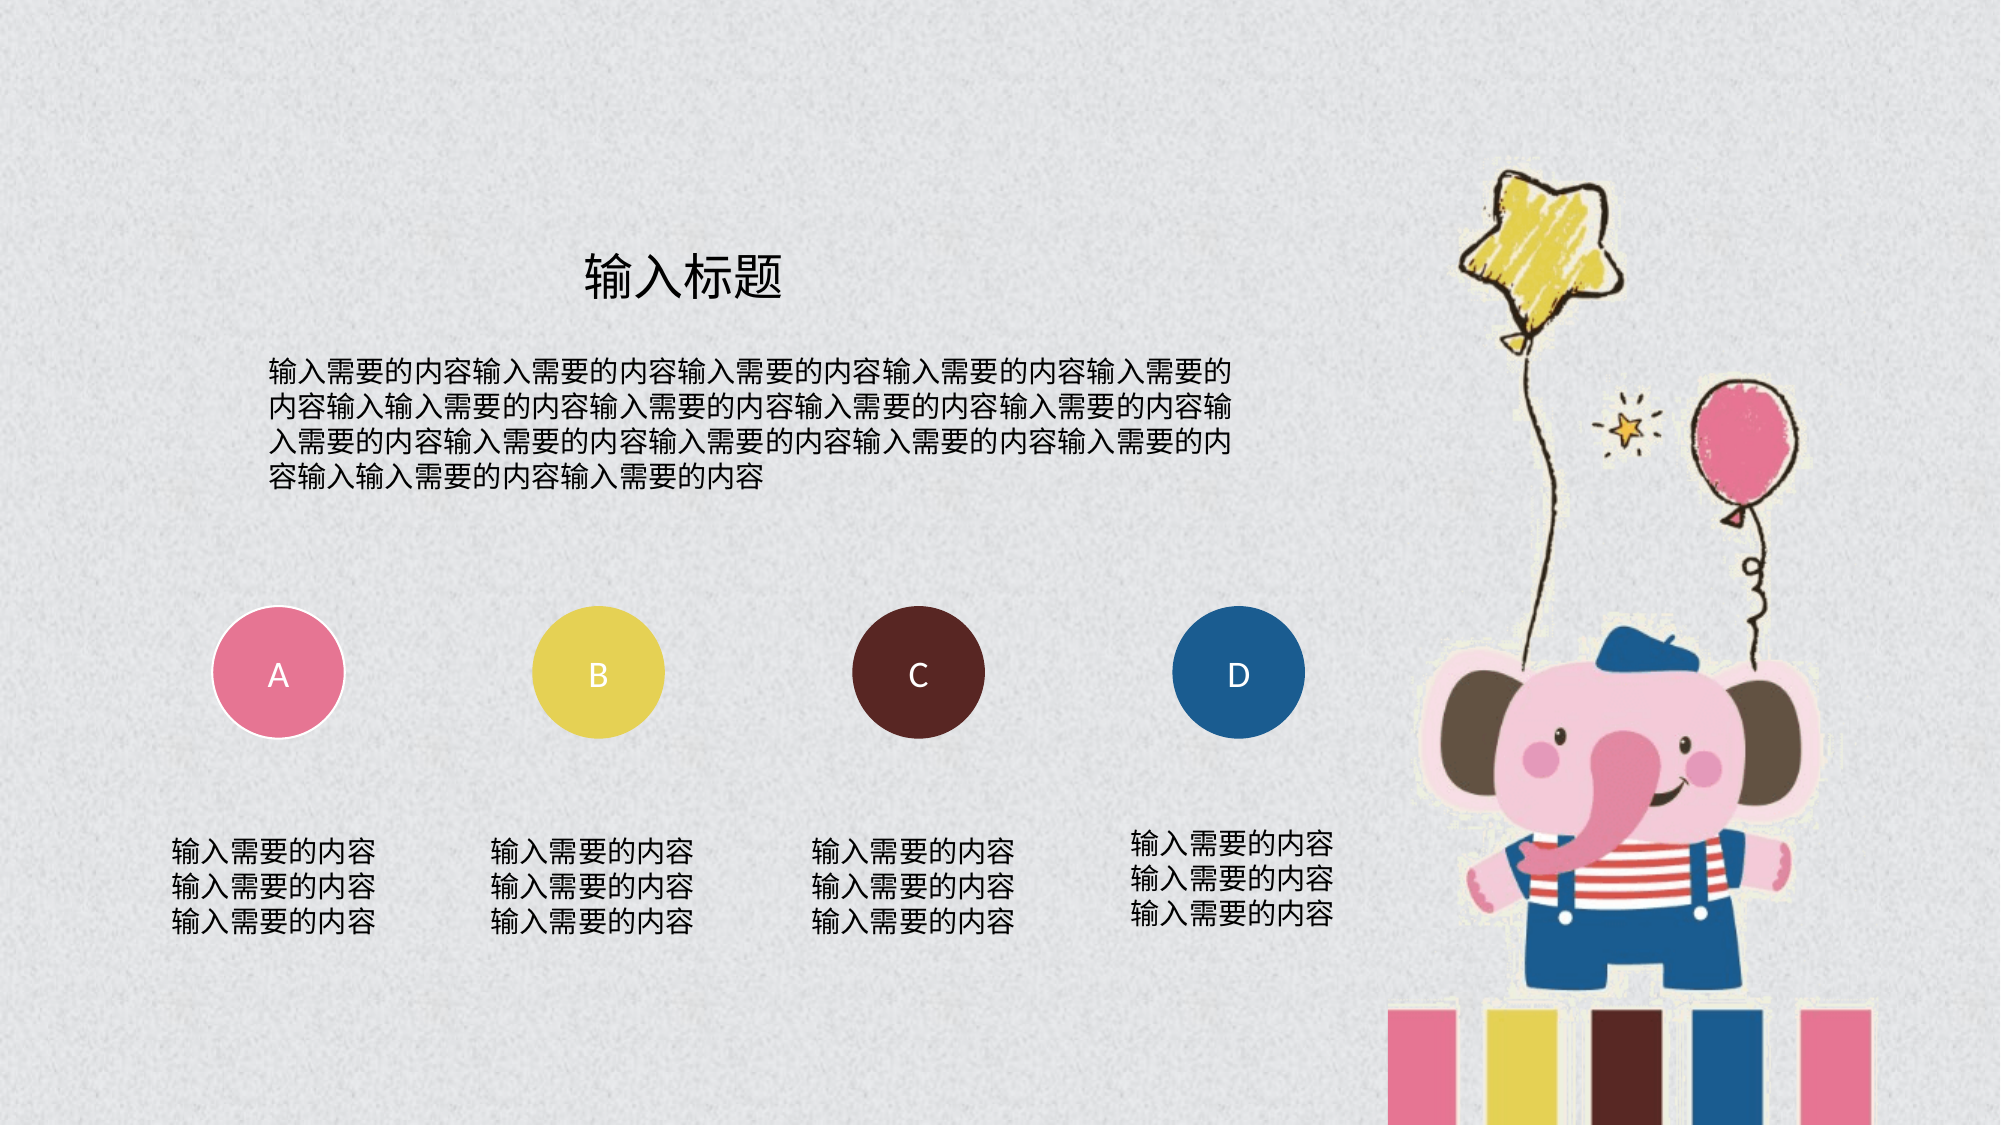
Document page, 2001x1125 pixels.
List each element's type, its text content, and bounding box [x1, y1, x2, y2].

text_box 输入需要的内容输入需要的内容输入需要的内容 [1115, 818, 1362, 938]
picture [1387, 109, 1879, 1125]
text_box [253, 238, 1267, 539]
text_box 输入需要的内容输入需要的内容输入需要的内容 [475, 825, 722, 946]
text_box 输入需要的内容输入需要的内容输入需要的内容 [796, 825, 1043, 946]
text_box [212, 606, 1305, 739]
text_box 输入需要的内容输入需要的内容输入需要的内容 [156, 825, 403, 946]
